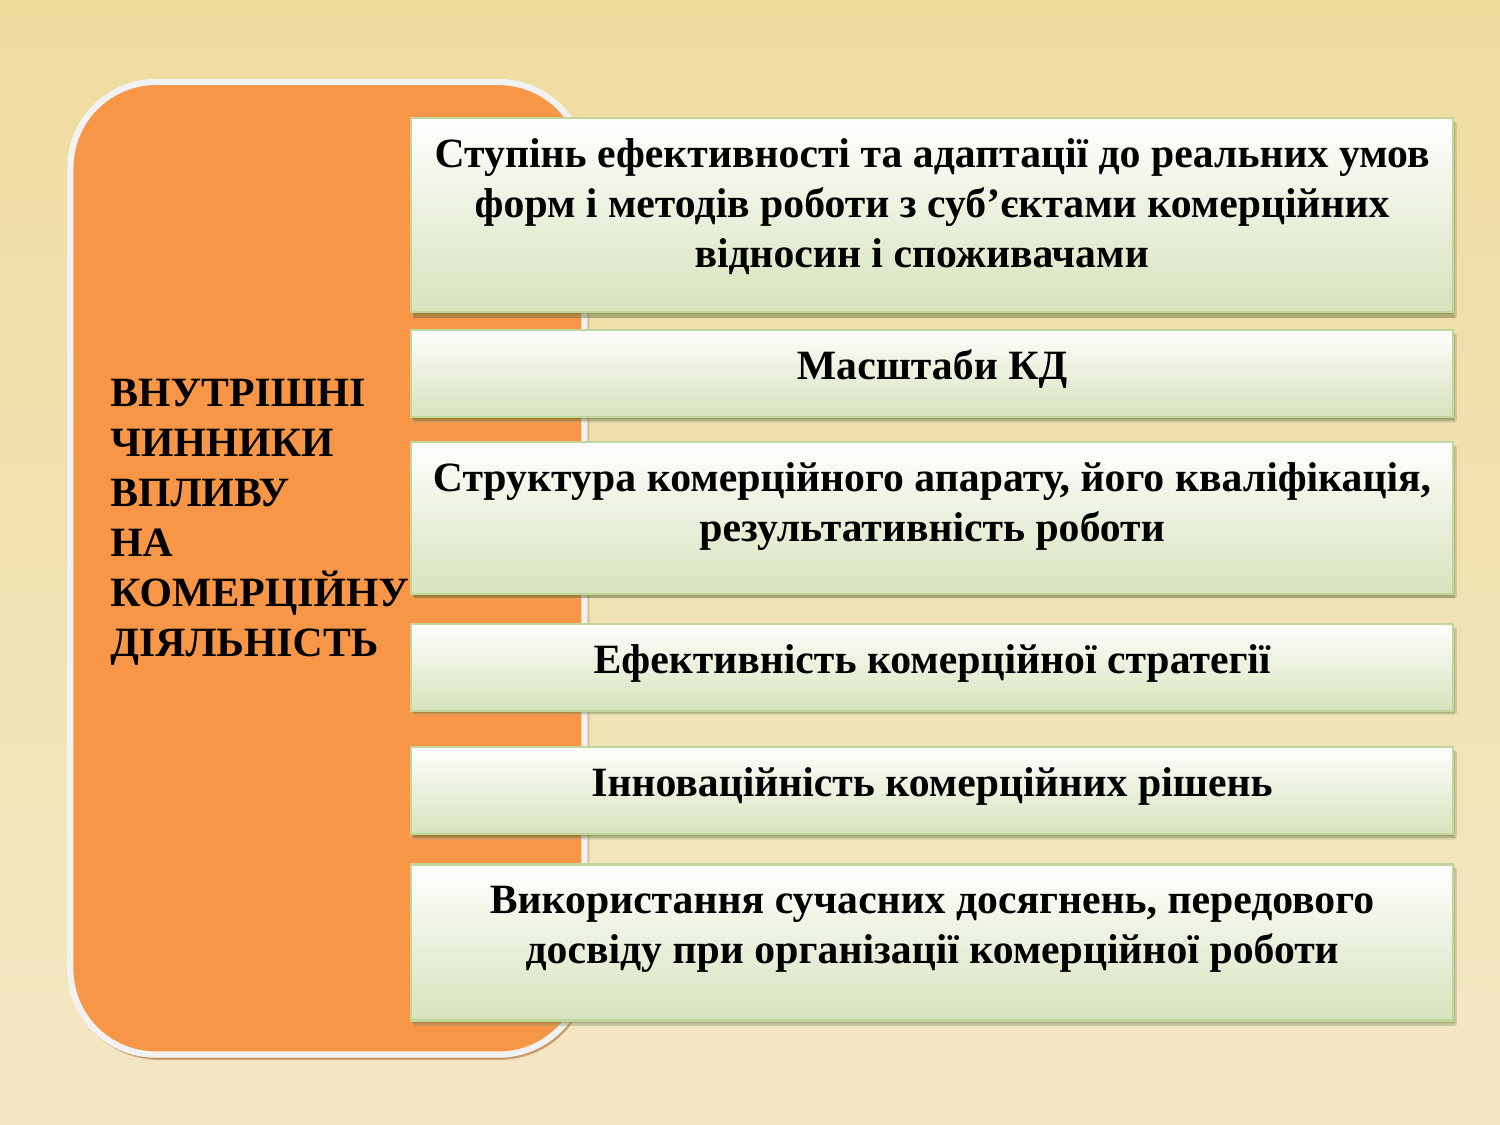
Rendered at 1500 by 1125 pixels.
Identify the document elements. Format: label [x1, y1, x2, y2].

text_box [70, 81, 1454, 1055]
